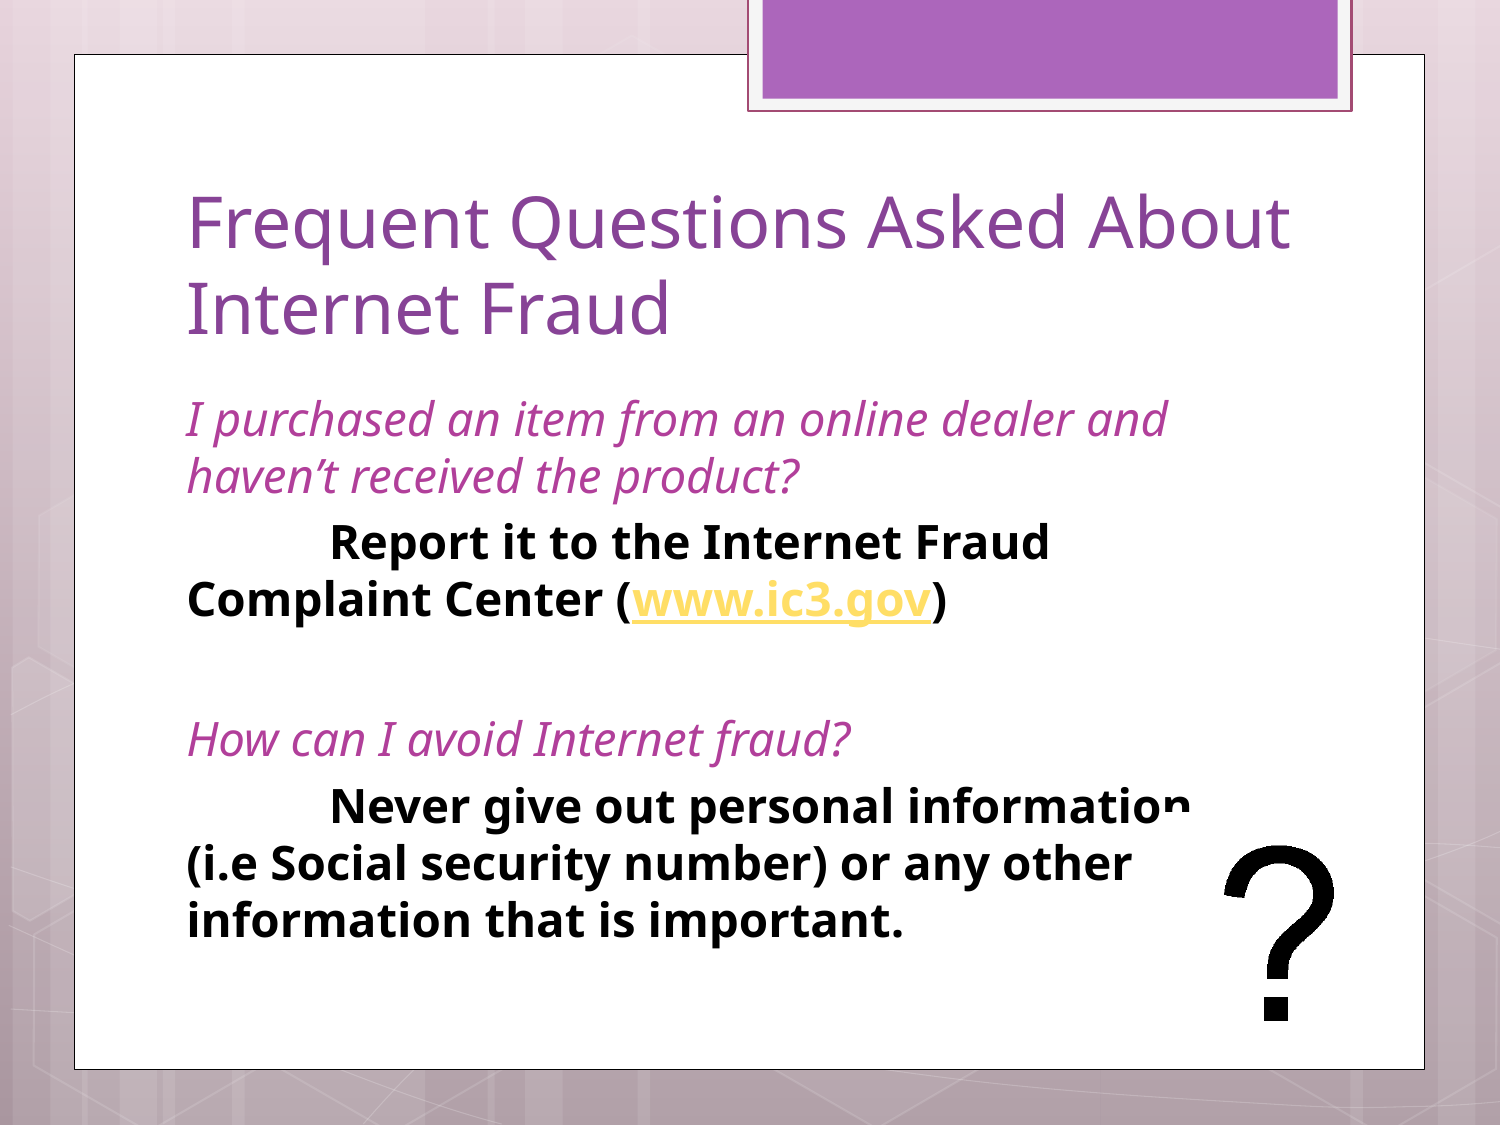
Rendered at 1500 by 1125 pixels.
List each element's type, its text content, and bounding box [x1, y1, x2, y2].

picture [1162, 812, 1413, 1063]
title Frequent Questions Asked About Internet Fraud [171, 168, 1324, 357]
list I purchased an item from an online dealer and haven’t received the product? Report it to the Internet Fraud Complaint Center (www.ic3.gov) How can I avoid Internet fraud? Never give out personal information (i.e Social security number) or any other information that is important. [171, 381, 1283, 957]
